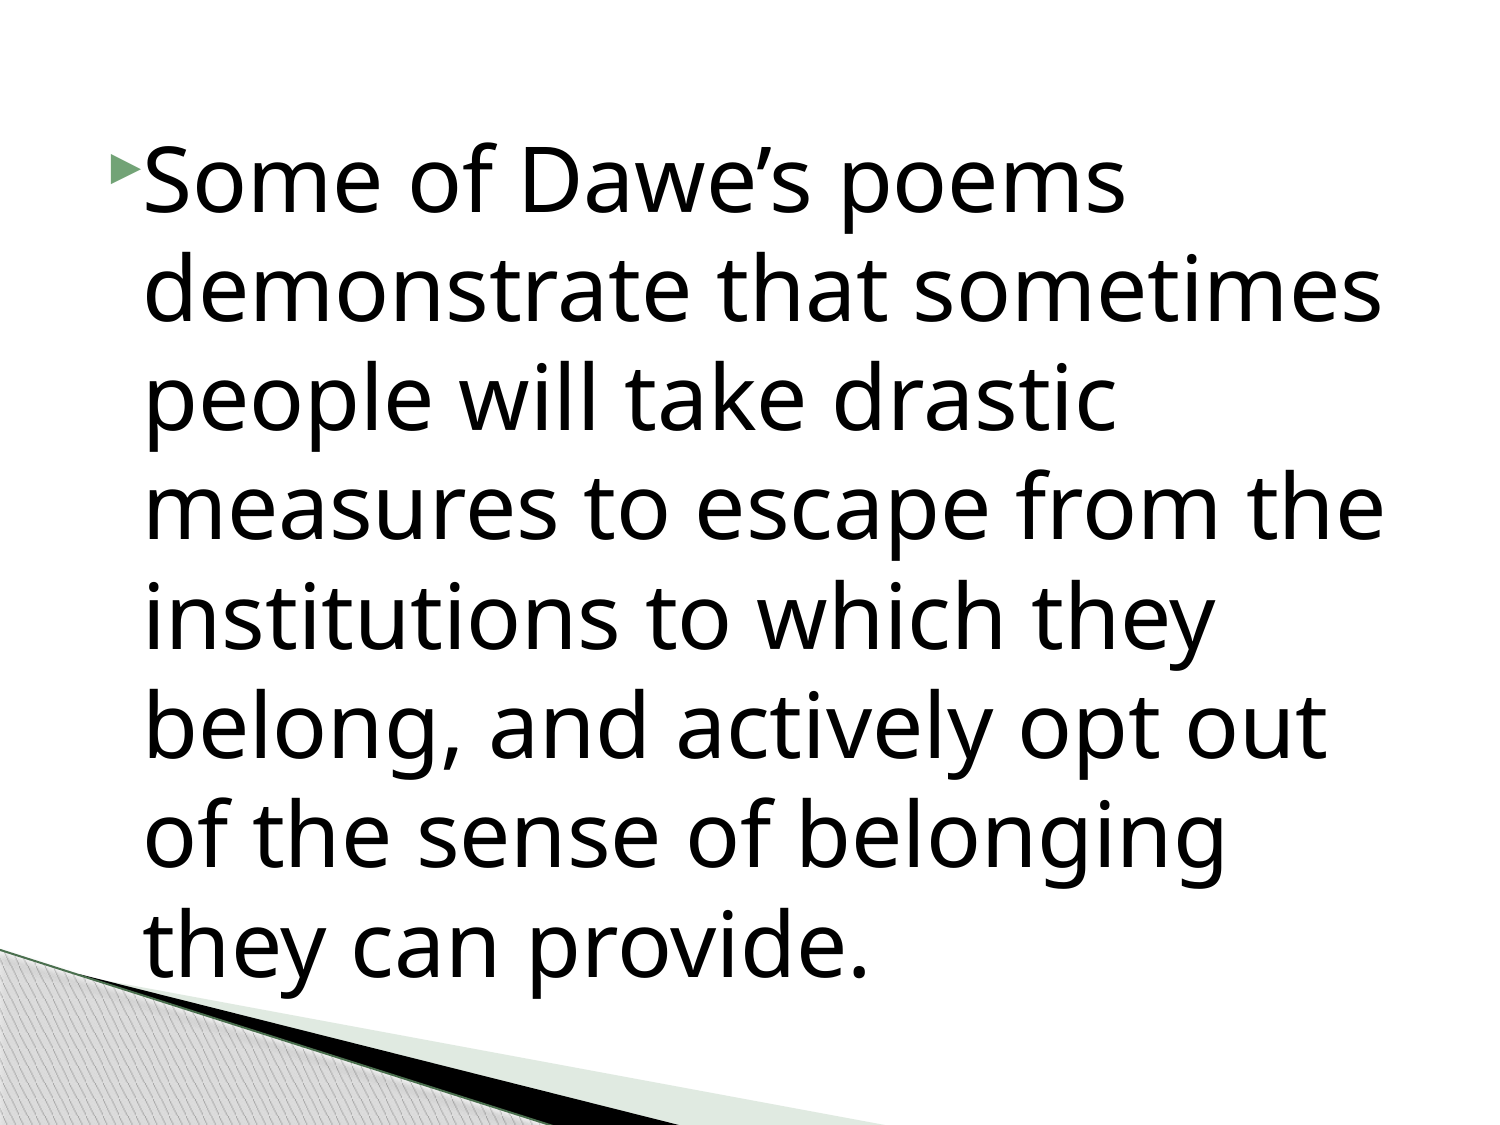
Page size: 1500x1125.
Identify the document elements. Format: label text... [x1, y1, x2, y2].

list Some of Dawe’s poems demonstrate that sometimes people will take drastic measures to escape from the institutions to which they belong, and actively opt out of the sense of belonging they can provide. [75, 113, 1425, 1024]
